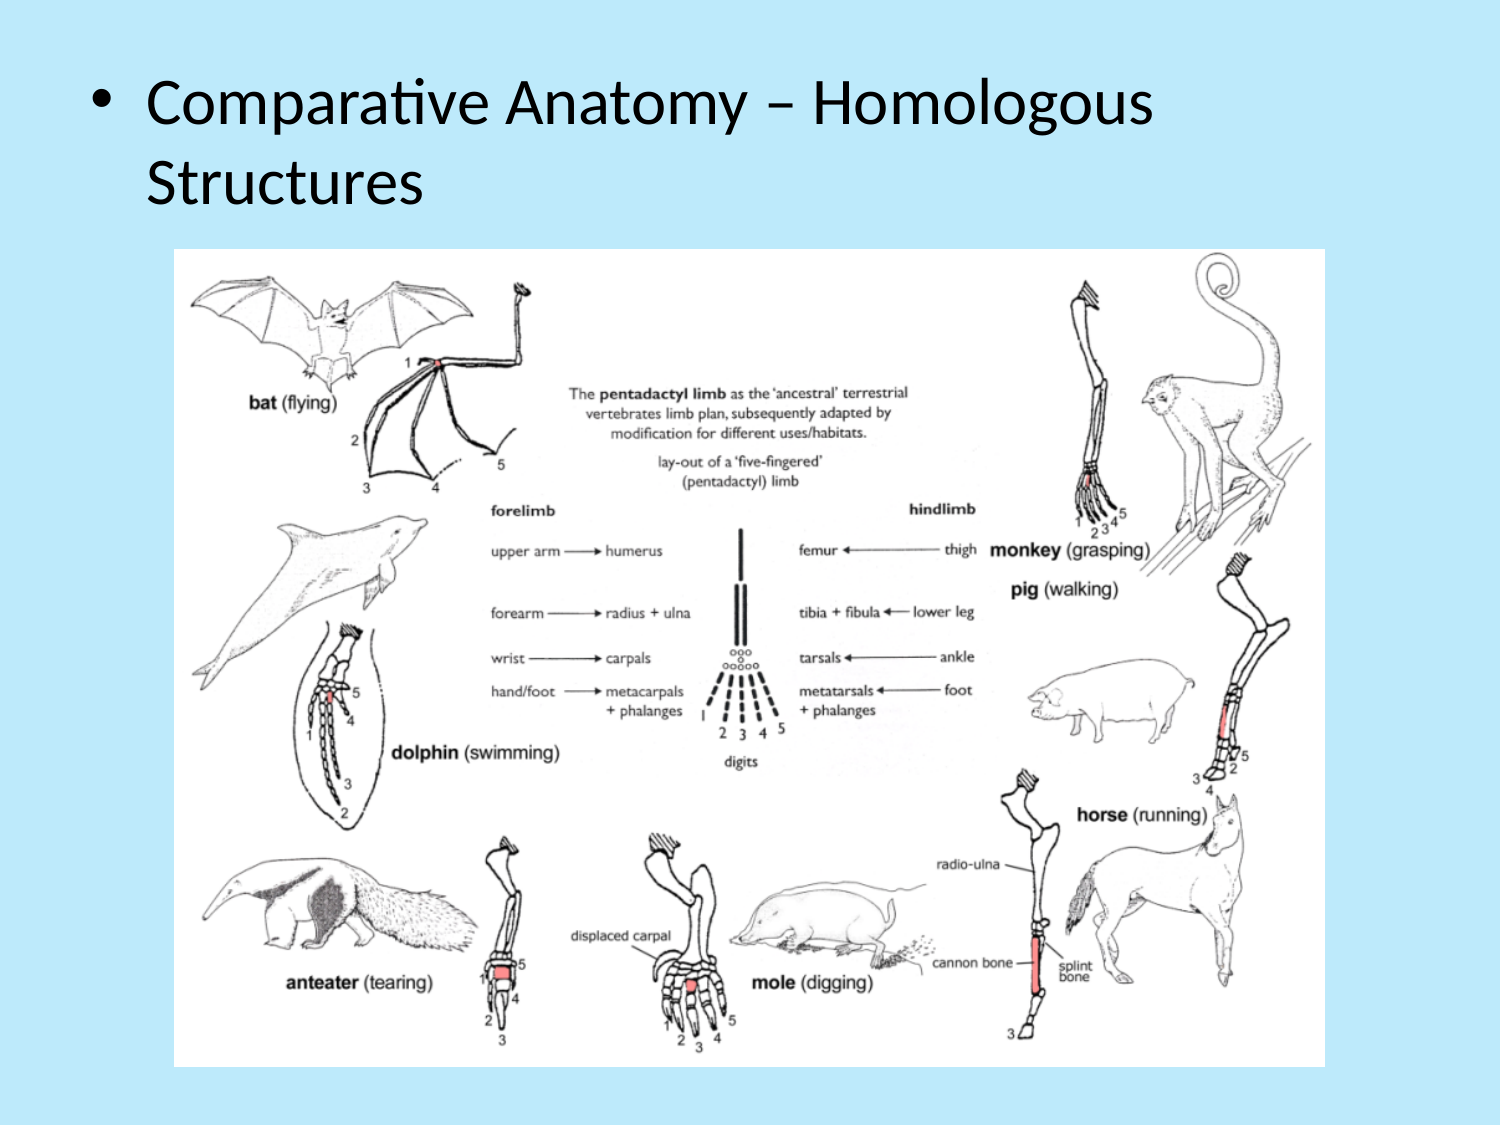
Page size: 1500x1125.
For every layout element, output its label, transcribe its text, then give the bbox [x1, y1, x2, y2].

picture [174, 249, 1326, 1067]
list Comparative Anatomy – Homologous Structures [75, 50, 1425, 1005]
